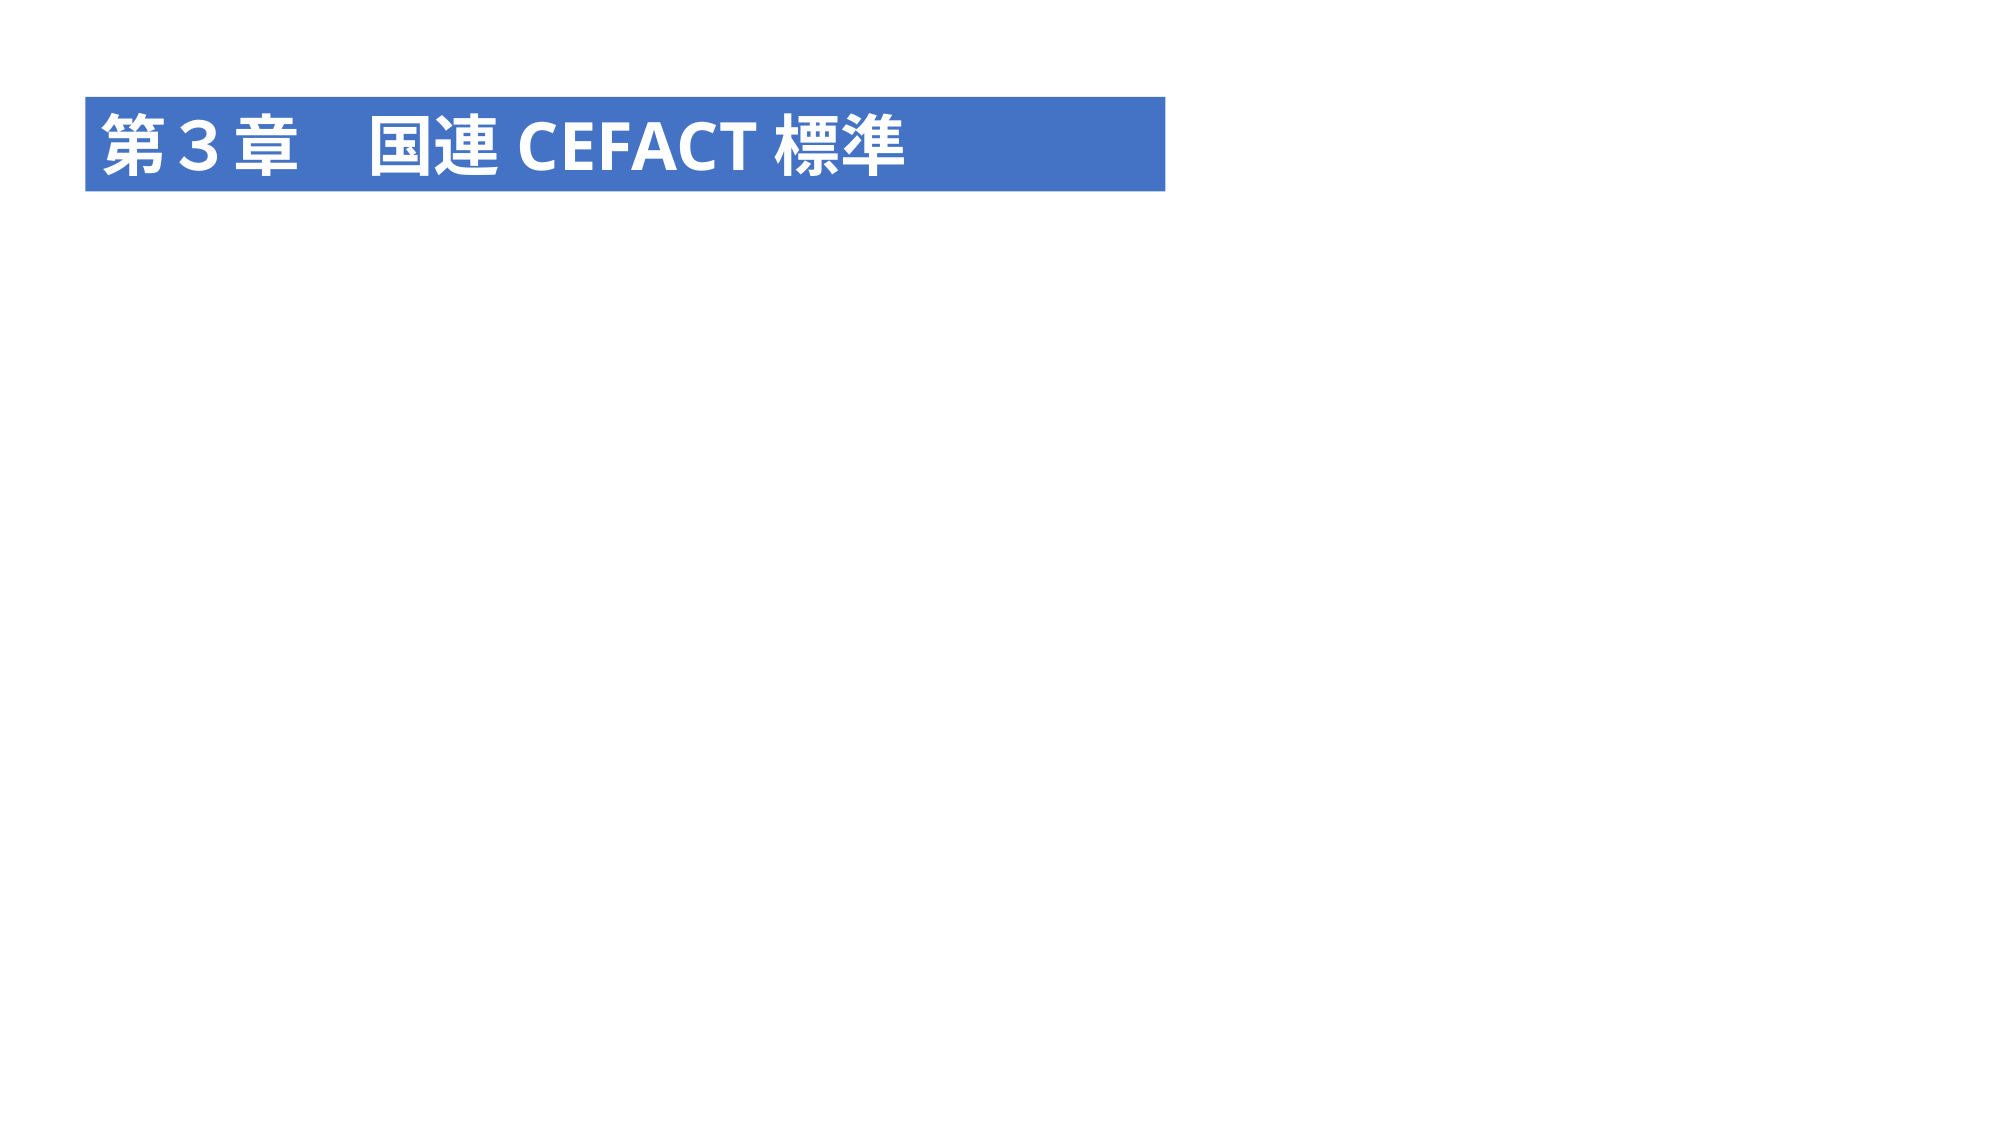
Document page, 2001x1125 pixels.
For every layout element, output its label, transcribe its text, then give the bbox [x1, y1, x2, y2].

text_box 第３章 国連CEFACT標準 [85, 96, 1166, 192]
